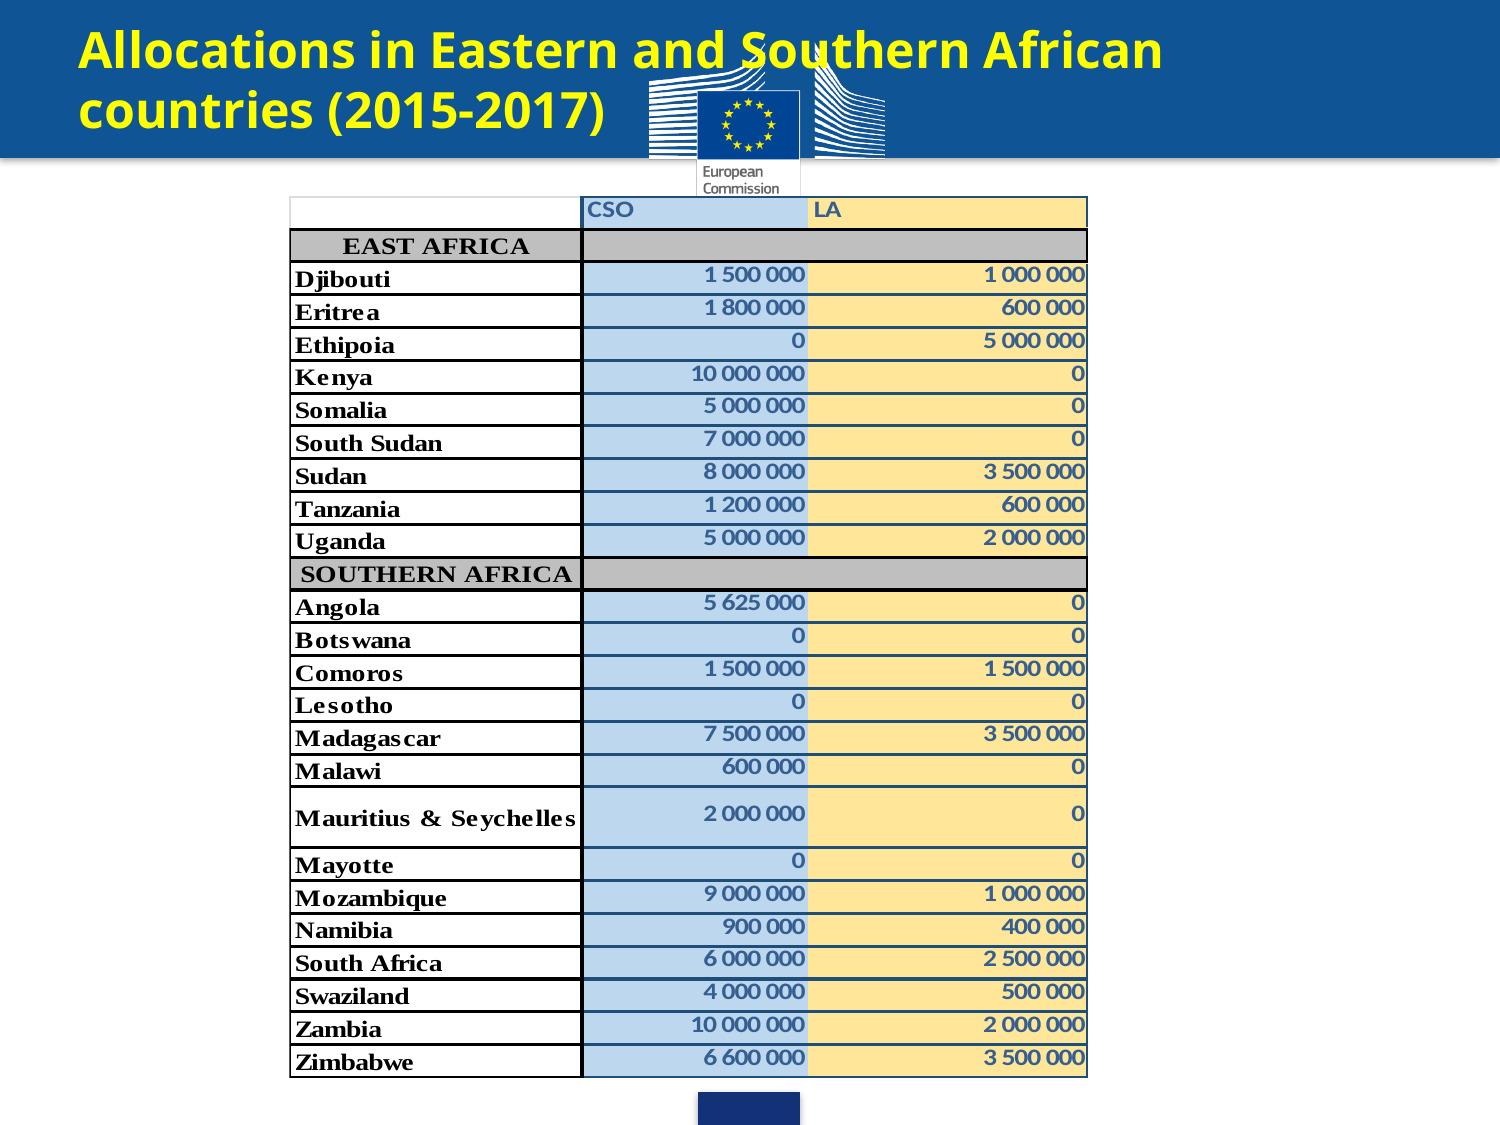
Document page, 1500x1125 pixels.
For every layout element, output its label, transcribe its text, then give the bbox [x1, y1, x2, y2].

picture [288, 155, 1091, 1080]
title Allocations in Eastern and Southern African countries (2015-2017) [4, 1, 1355, 155]
